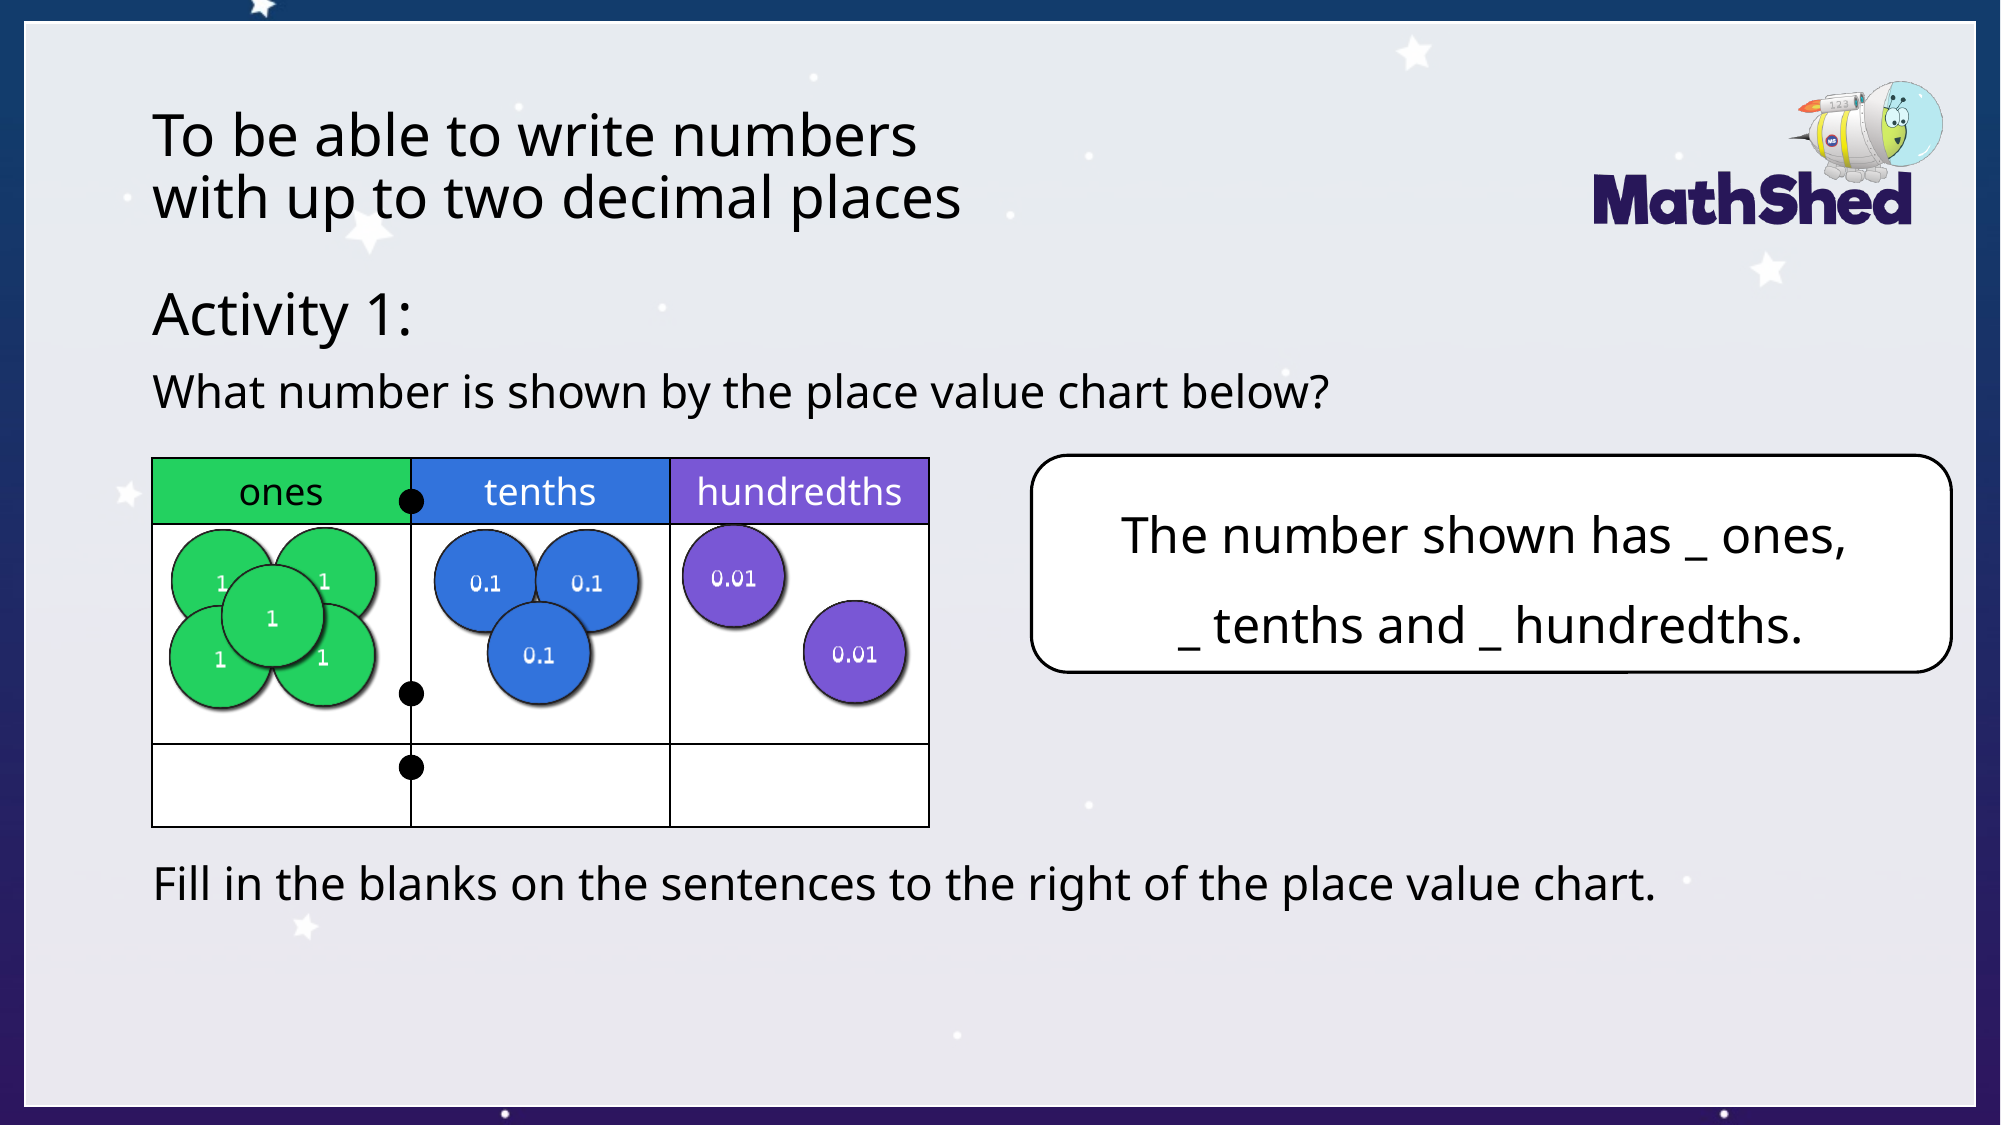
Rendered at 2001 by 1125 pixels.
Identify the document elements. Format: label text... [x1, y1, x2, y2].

table_cell [153, 525, 410, 743]
table_cell 5 [153, 745, 410, 826]
table_header hundredths [671, 459, 928, 523]
table_cell 3 [412, 745, 669, 826]
table_cell 2 [671, 745, 928, 826]
title To be able to write numbers with up to two decimal places [137, 59, 1578, 277]
list Activity 1: What number is shown by the place value chart below? Fill in the blanks on the sentences to the right of the place value chart. [137, 277, 1863, 992]
text_box The number shown has _ ones, _ tenths and _ hundredths. [1030, 454, 1953, 674]
table_cell [671, 525, 928, 743]
text_box [398, 681, 425, 707]
picture [0, 0, 2001, 1125]
table_header tenths [412, 459, 669, 523]
text_box [398, 488, 425, 515]
text_box [398, 754, 425, 781]
table_cell [412, 525, 669, 743]
table_header ones [153, 459, 410, 523]
